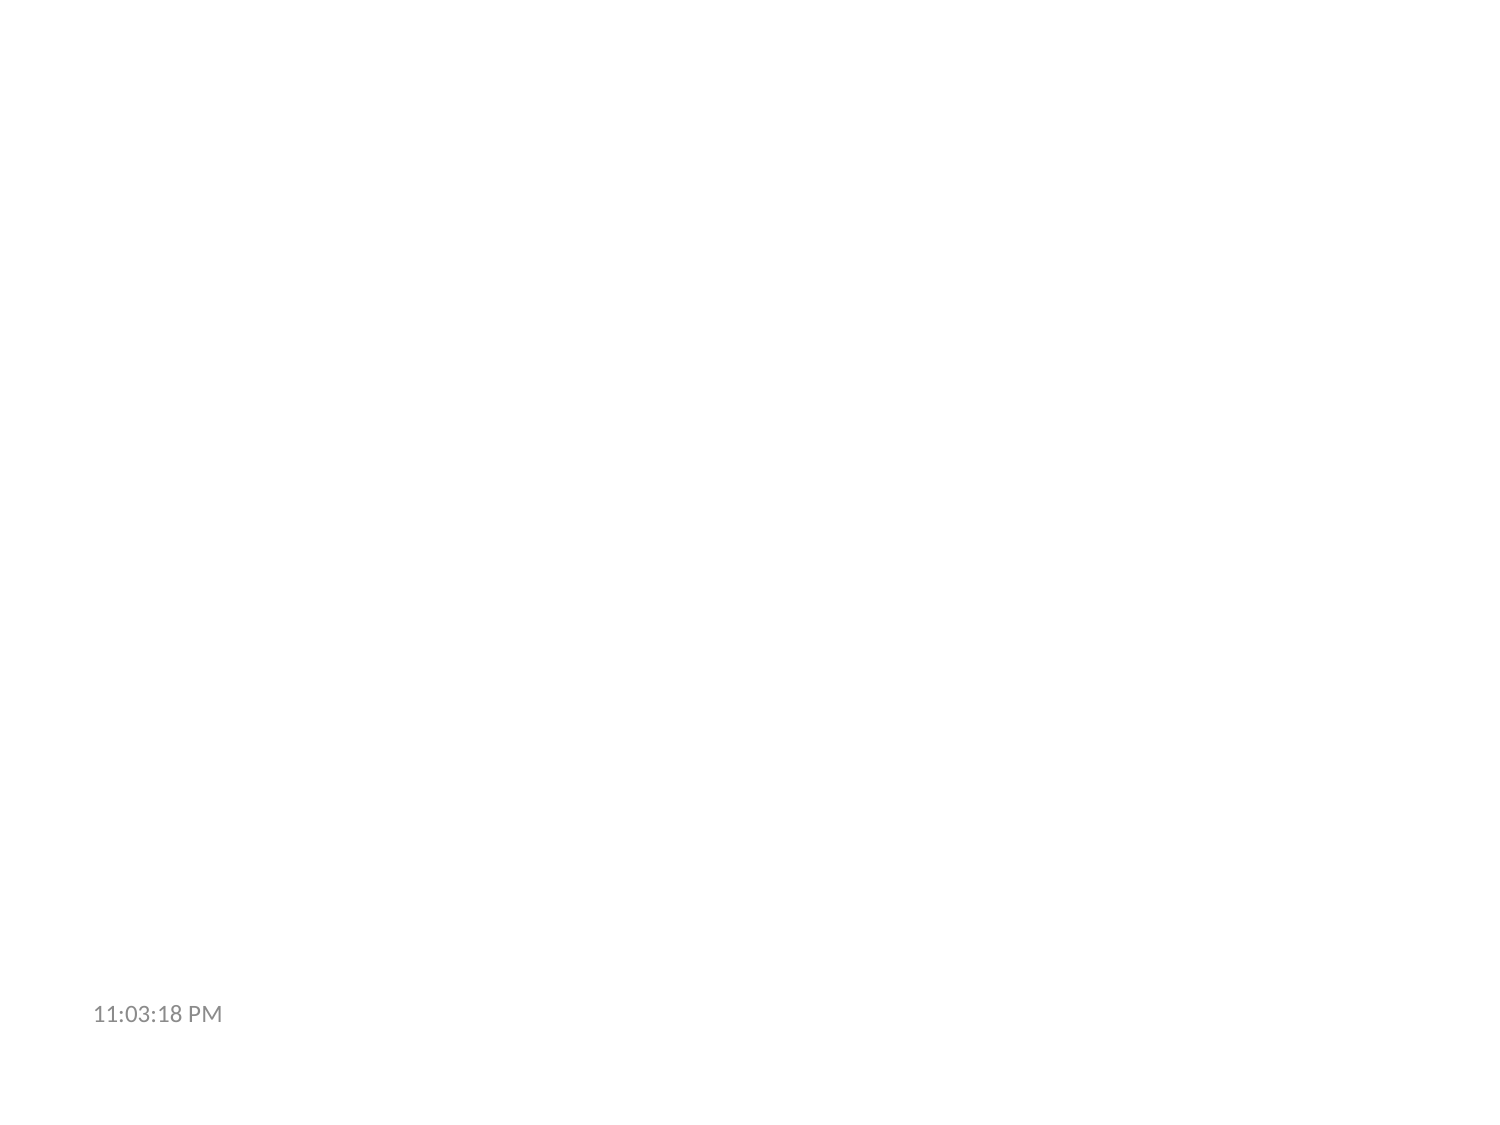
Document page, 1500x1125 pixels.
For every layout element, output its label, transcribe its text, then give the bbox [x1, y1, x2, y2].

text_box 3:35:09 PM [77, 982, 428, 1043]
